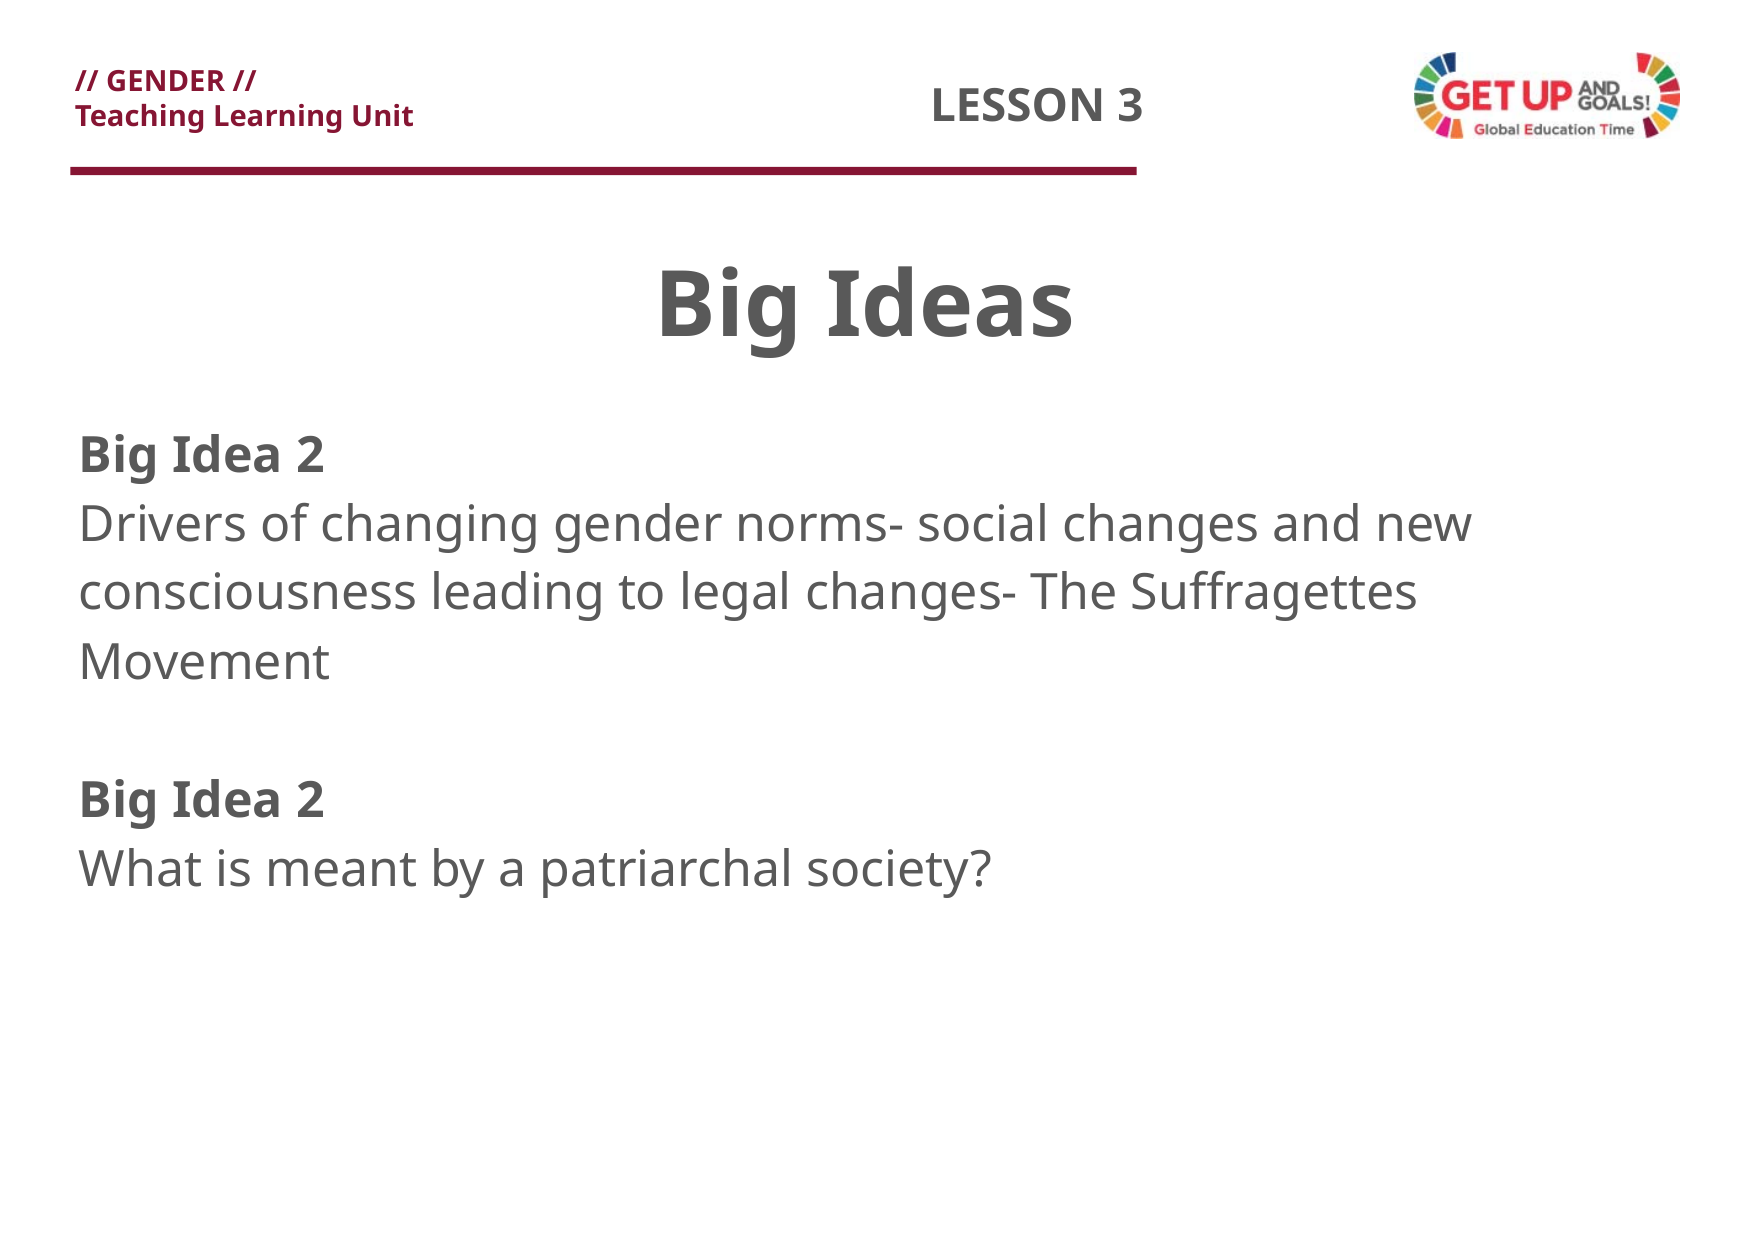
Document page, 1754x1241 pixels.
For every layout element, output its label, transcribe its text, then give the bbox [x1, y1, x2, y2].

title Big Ideas [59, 225, 1695, 364]
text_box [59, 47, 1680, 176]
list Big Idea 2 Drivers of changing gender norms- social changes and new consciousness leading to legal changes- The Suffragettes Movement Big Idea 2 What is meant by a patriarchal society? [59, 394, 1695, 954]
